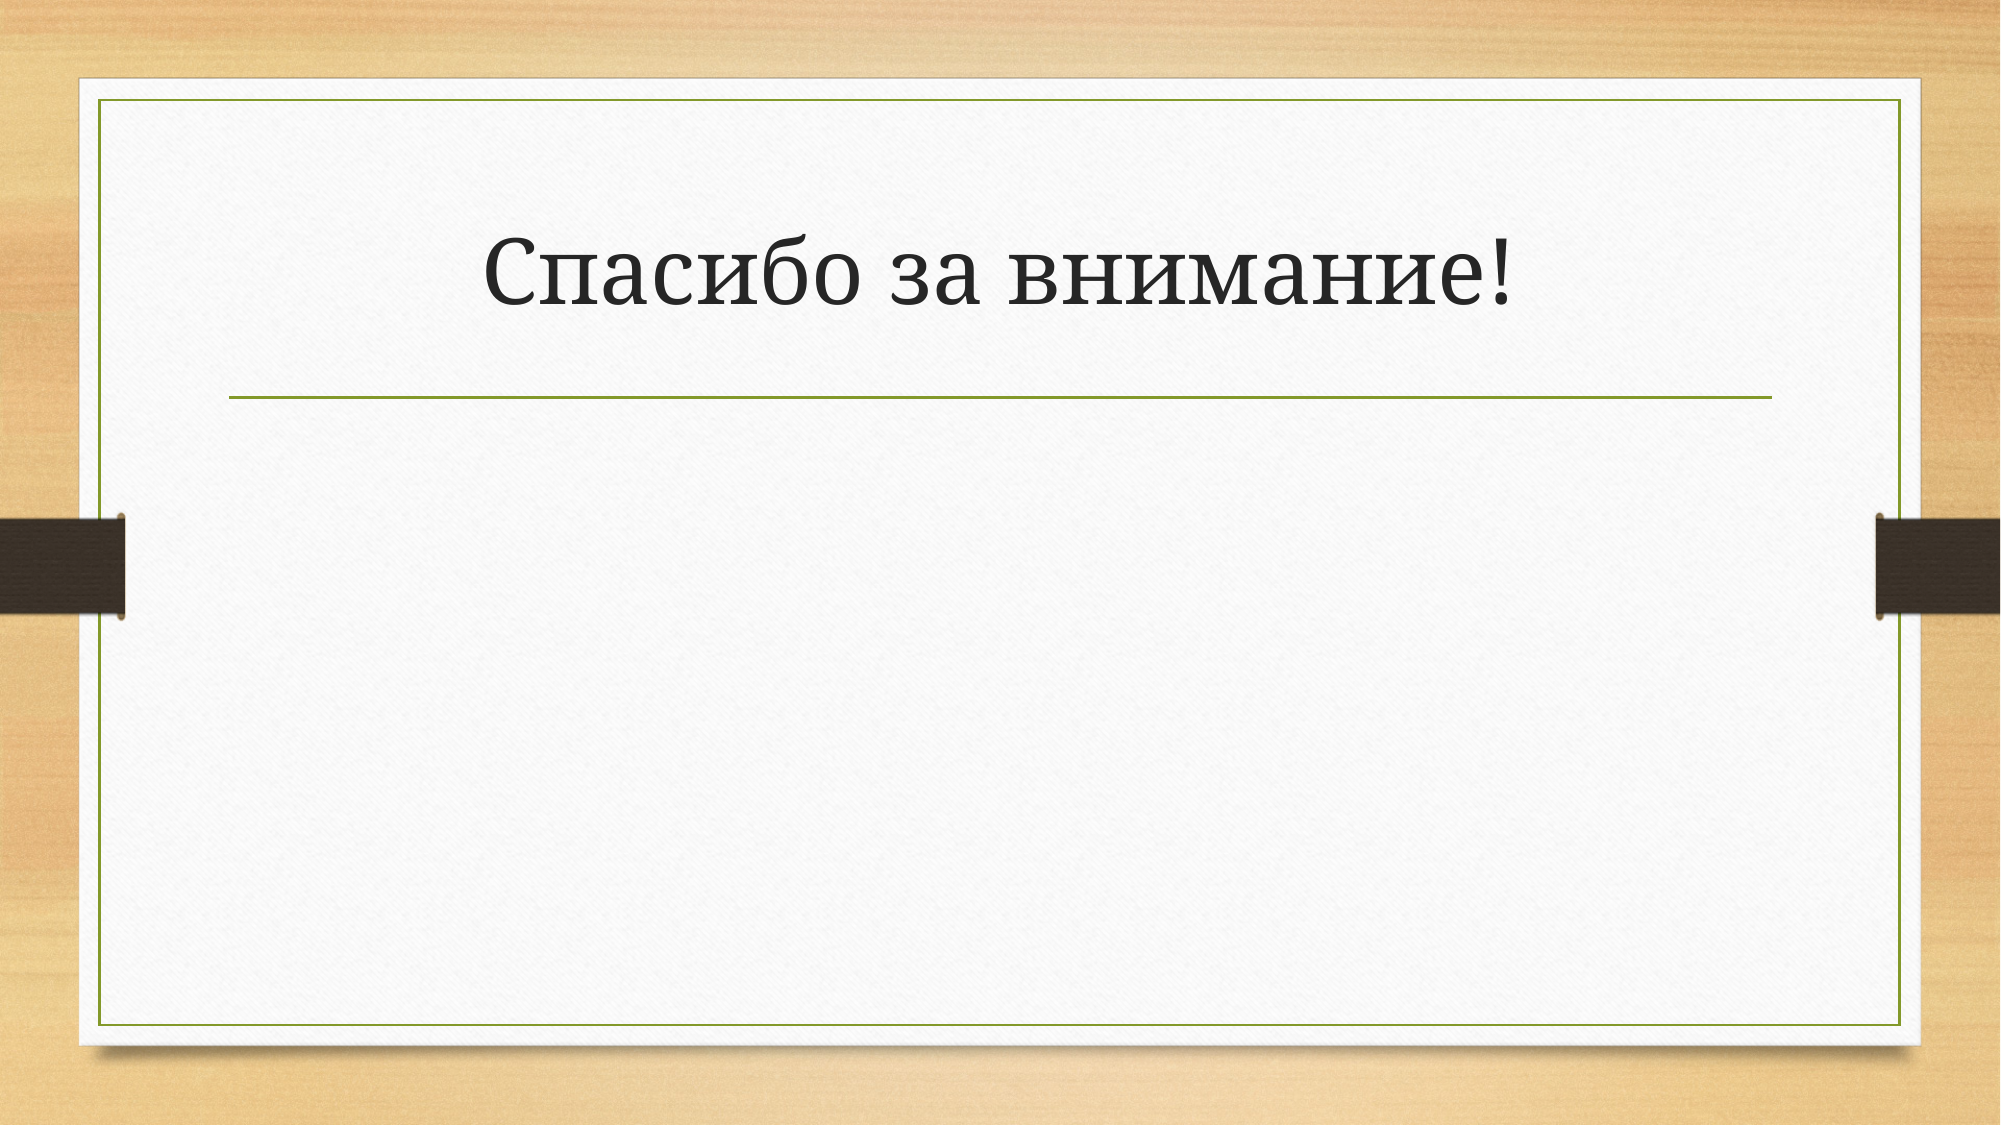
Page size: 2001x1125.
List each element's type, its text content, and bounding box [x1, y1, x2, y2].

title Спасибо за внимание! [212, 161, 1788, 375]
picture [0, 0, 2001, 1125]
